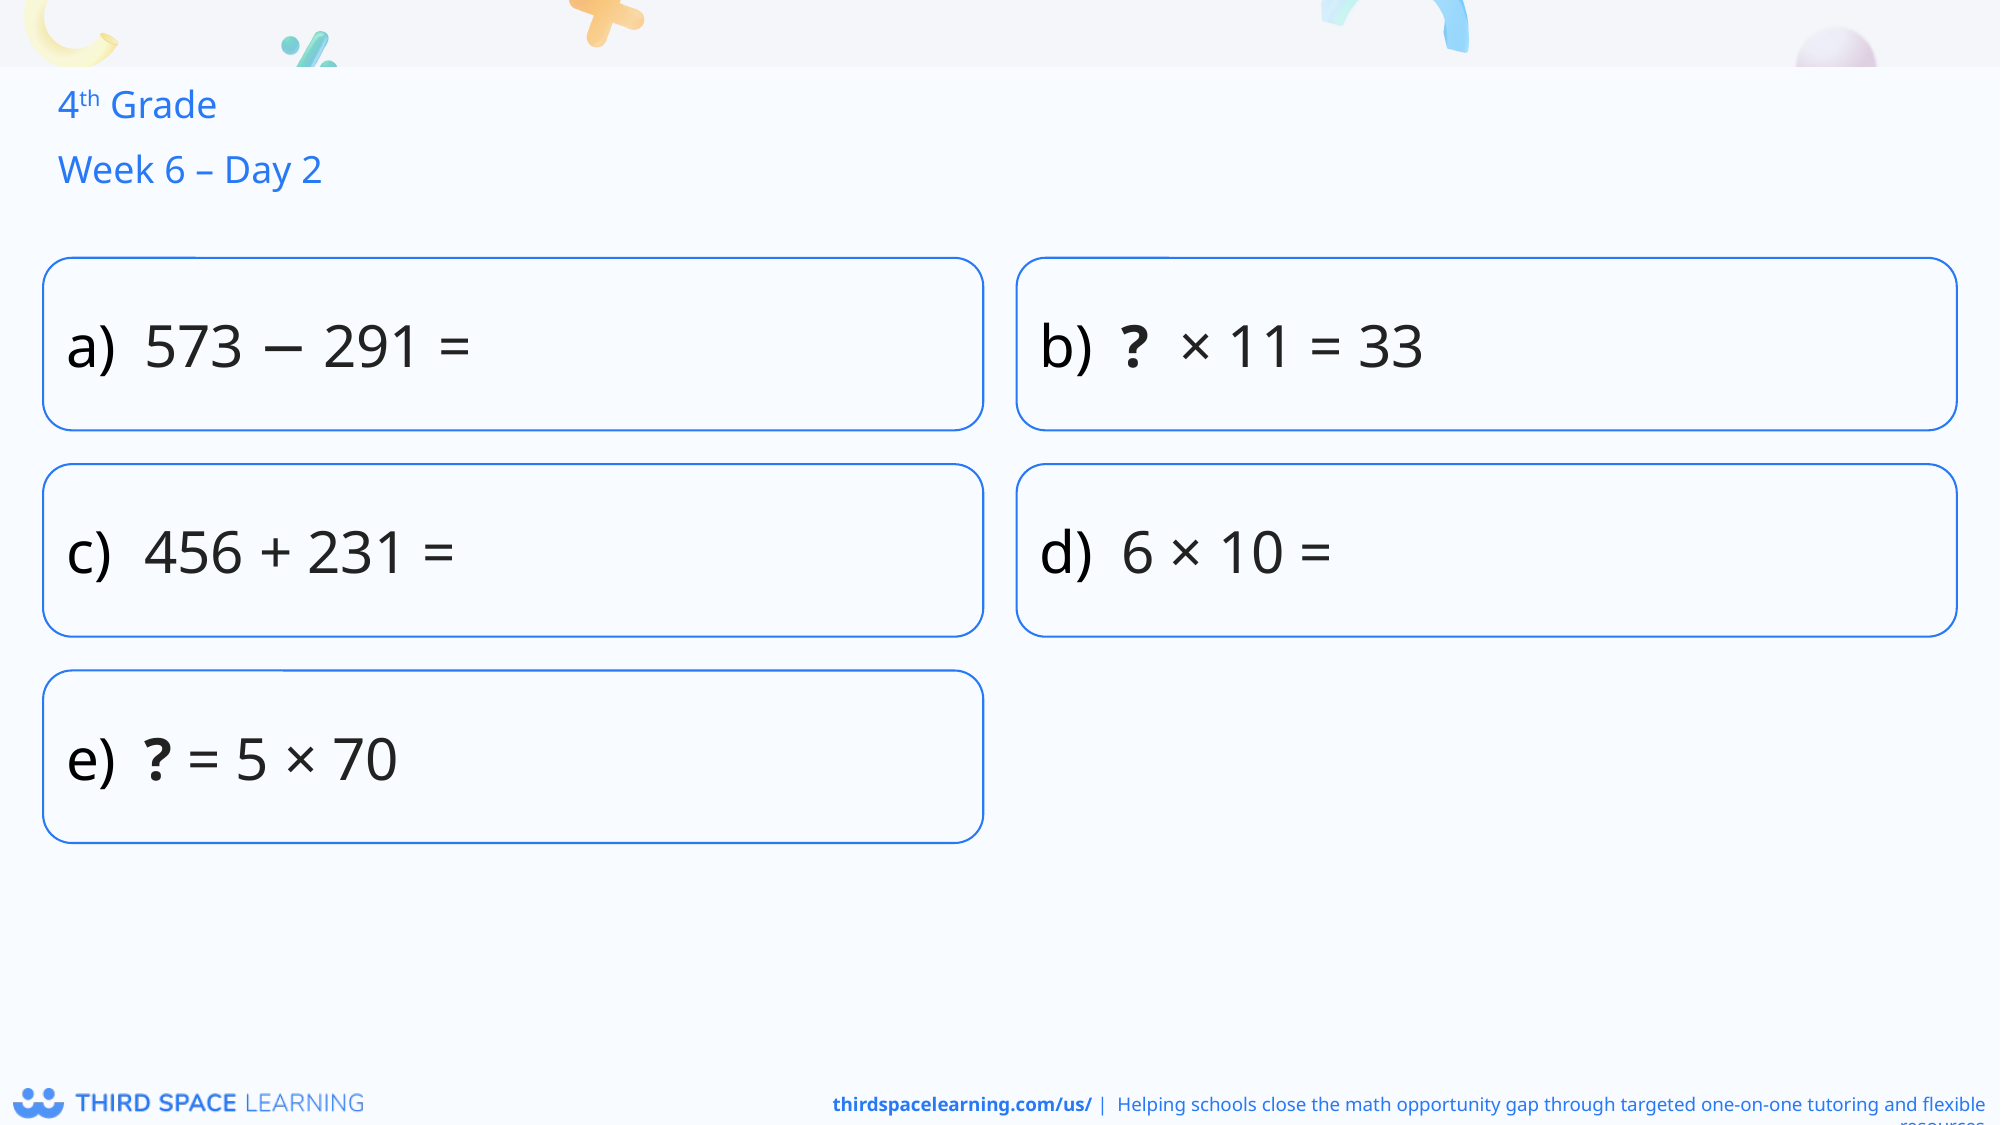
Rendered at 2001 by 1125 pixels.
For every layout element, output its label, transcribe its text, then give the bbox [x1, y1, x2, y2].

list 6 × 10 = [1106, 478, 1939, 623]
picture [13, 1088, 365, 1119]
list 573 − 291 = [129, 272, 962, 416]
picture [0, 0, 2000, 67]
list 456 + 231 = [129, 478, 962, 623]
list ? × 11 = 33 [1106, 272, 1939, 416]
text_box 4th Grade Week 6 – Day 2 [43, 73, 509, 212]
list ? = 5 × 70 [129, 684, 962, 829]
